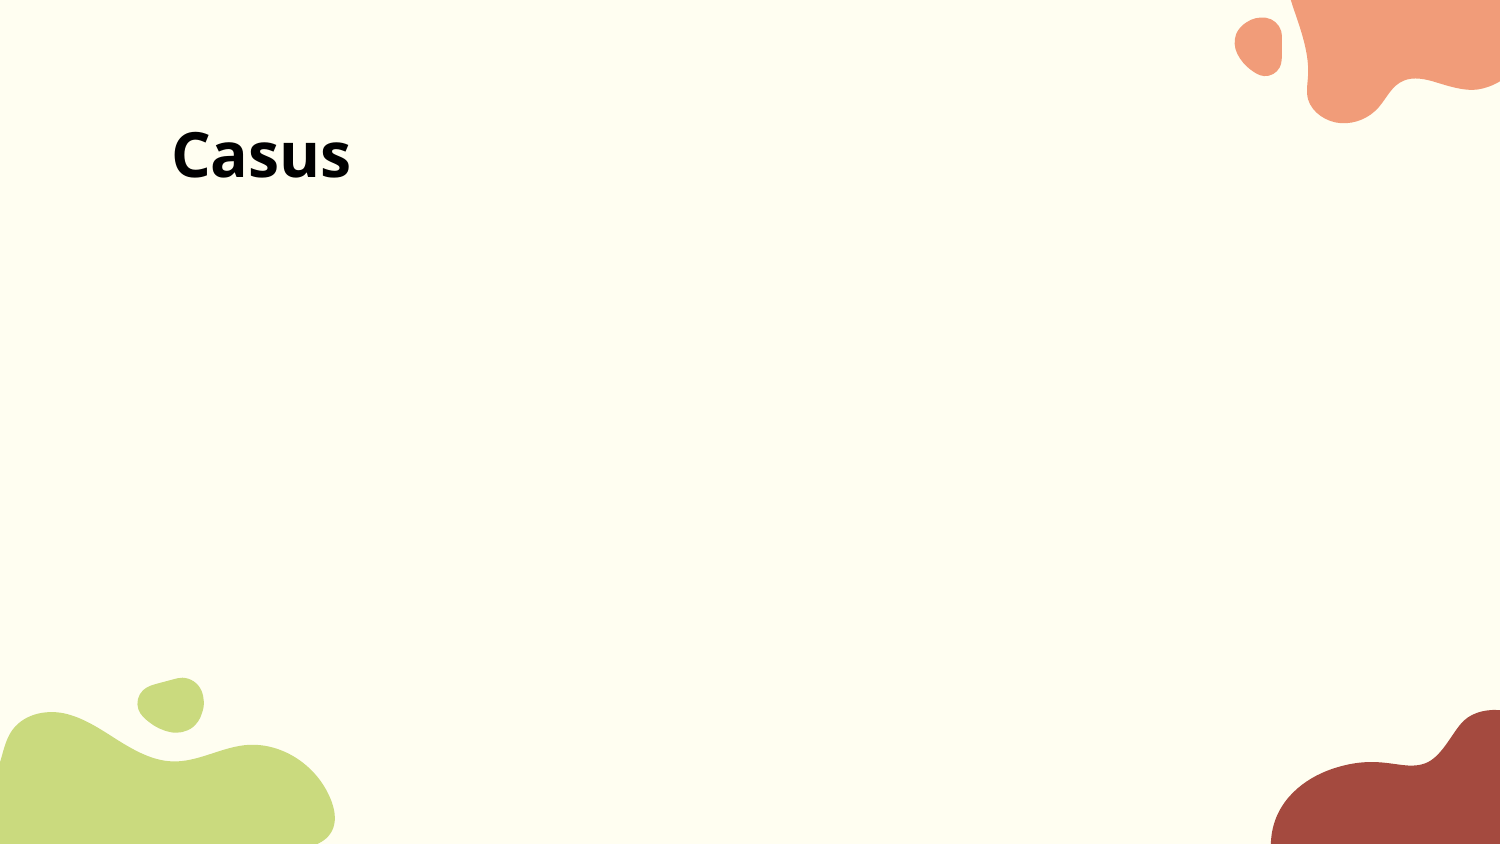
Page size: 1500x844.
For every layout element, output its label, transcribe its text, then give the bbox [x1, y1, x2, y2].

title Casus [156, 100, 1417, 195]
